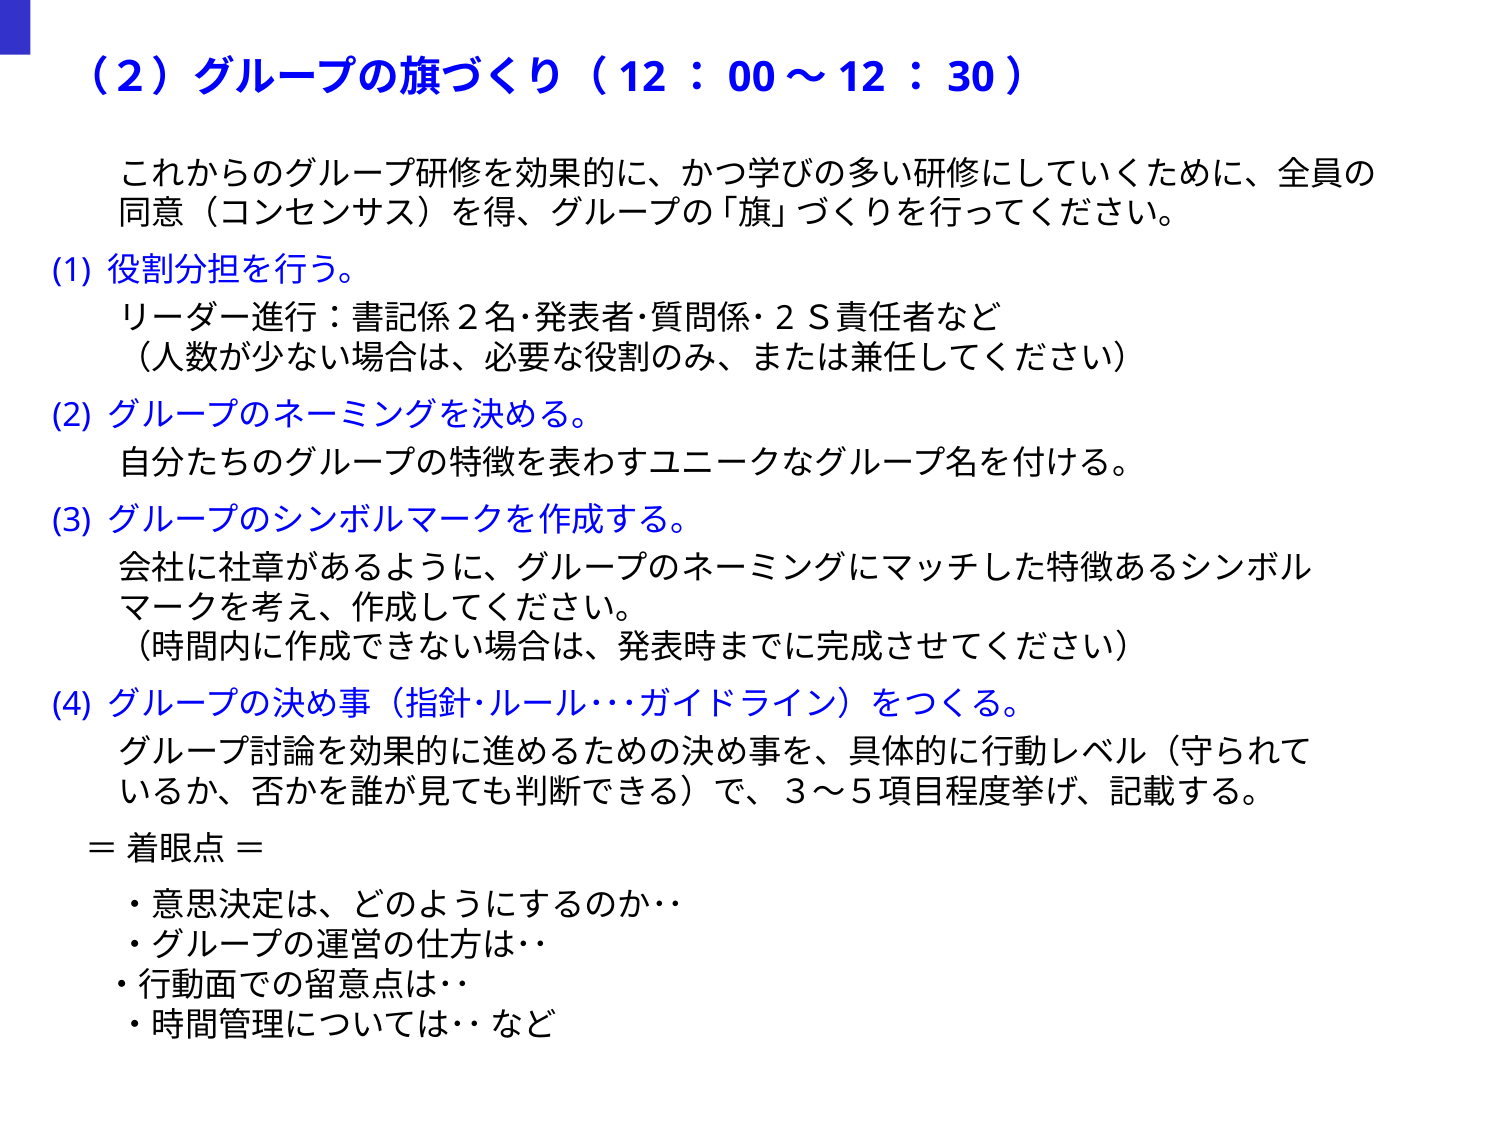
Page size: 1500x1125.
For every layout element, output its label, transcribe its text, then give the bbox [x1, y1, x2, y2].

text_box （２）グループの旗づくり（12：00～12：30） [53, 42, 1258, 108]
text_box これからのグループ研修を効果的に、かつ学びの多い研修にしていくために、全員の 同意（コンセンサス）を得、グループの ｢旗｣ づくりを行ってください。 (1) 役割分担を行う。 リーダー進行：書記係２名･発表者･質問係･2Ｓ責任者など （人数が少ない場合は、必要な役割のみ、または兼任してください） (2) グループのネーミングを決める。 自分たちのグループの特徴を表わすユニークなグループ名を付ける。 (3) グループのシンボルマークを作成する。 会社に社章があるように、グループのネーミングにマッチした特徴あるシンボル マークを考え、作成してください。 （時間内に作成できない場合は、発表時までに完成させてください） (4) グループの決め事（指針･ルール･･･ガイドライン）をつくる。 グループ討論を効果的に進めるための決め事を、具体的に行動レベル（守られて いるか、否かを誰が見ても判断できる）で、３～５項目程度挙げ、記載する。 ＝ 着眼点 ＝ ・意思決定は、どのようにするのか･･ ・グループの運営の仕方は･･ ・行動面での留意点は･･ ・時間管理については･･ など [37, 144, 1500, 1108]
text_box [0, 0, 31, 55]
